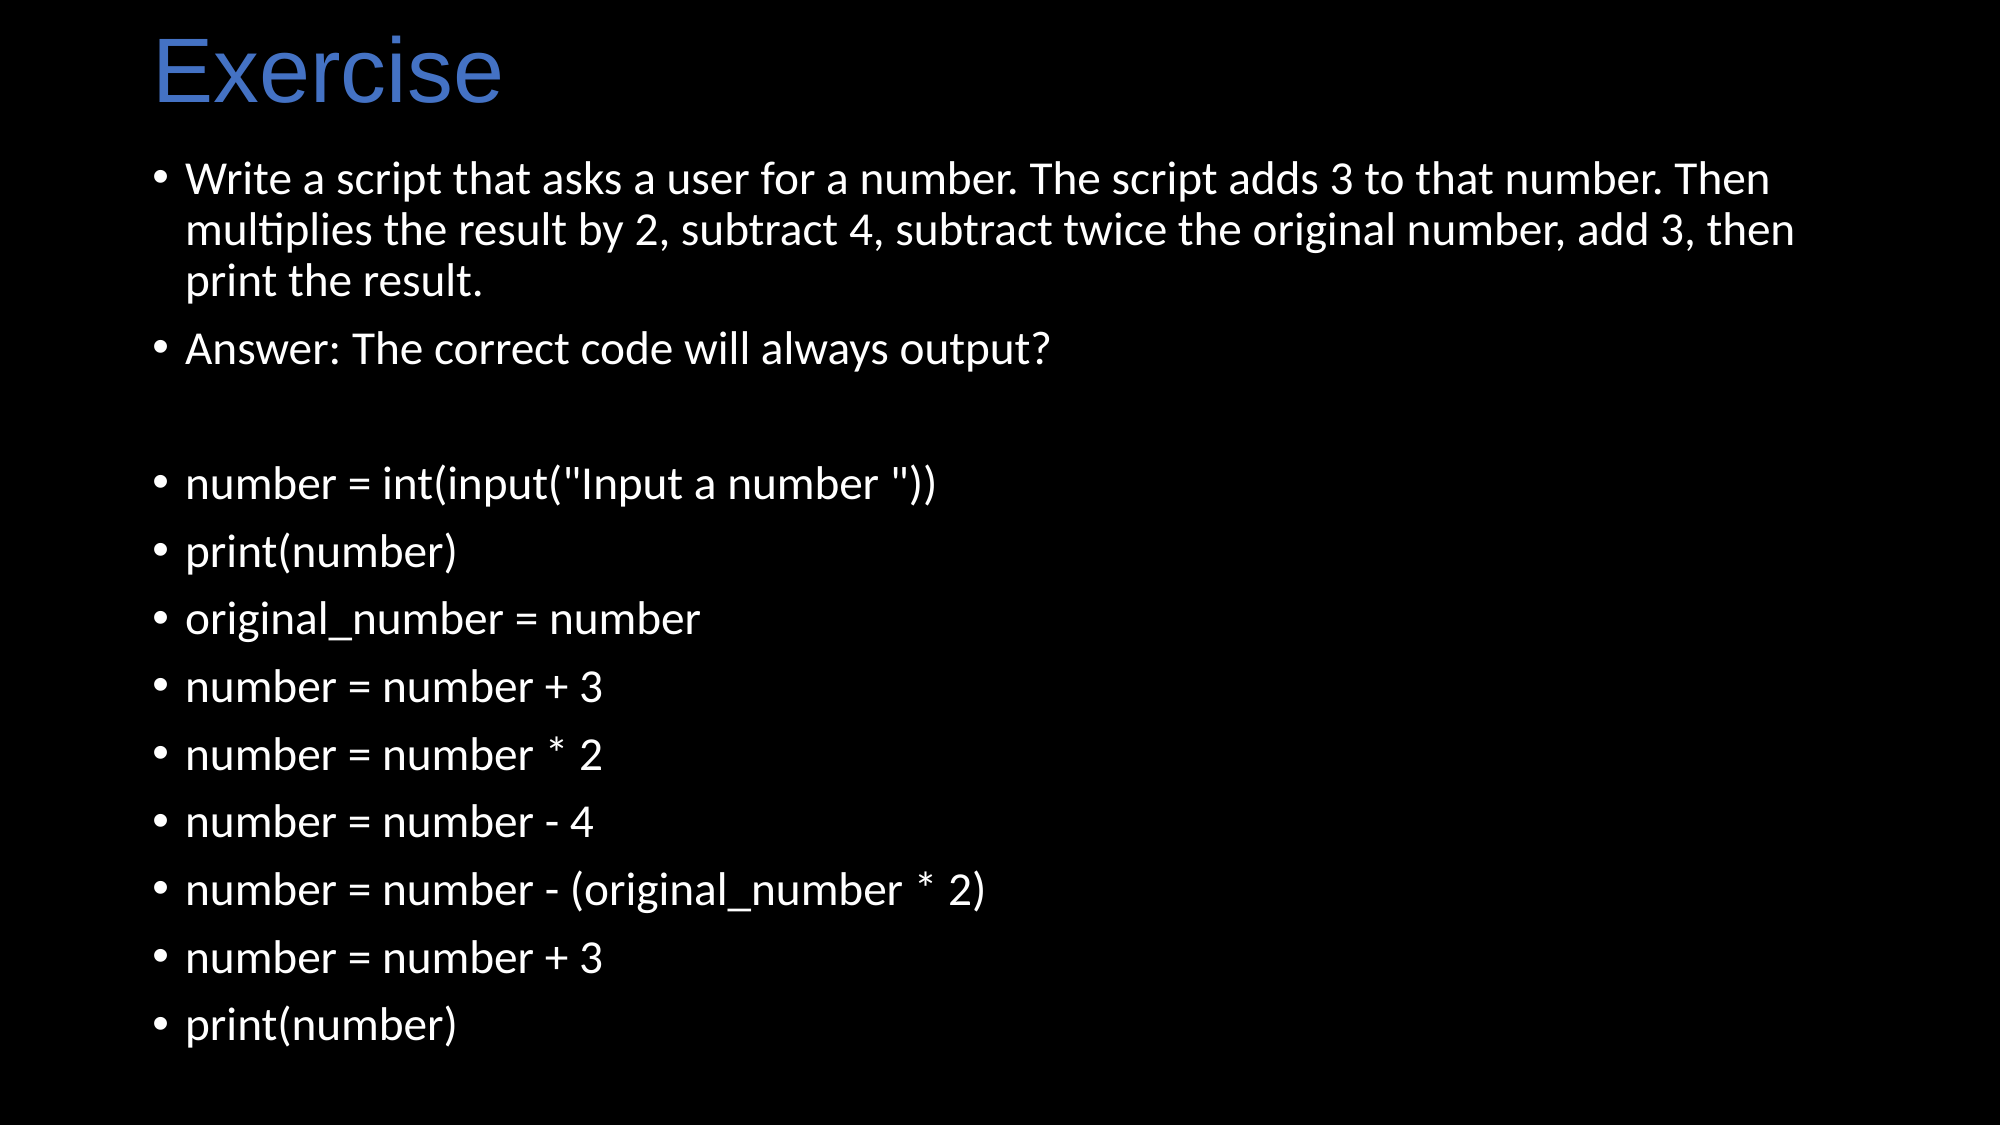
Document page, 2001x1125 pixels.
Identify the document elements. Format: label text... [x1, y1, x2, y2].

list Write a script that asks a user for a number. The script adds 3 to that number. Then multiplies the result by 2, subtract 4, subtract twice the original number, add 3, then print the result. Answer: The correct code will always output? number = int(input("Input a number ")) print(number) original_number = number number = number + 3 number = number * 2 number = number - 4 number = number - (original_number * 2) number = number + 3 print(number) [137, 146, 1863, 1068]
title Exercise [137, 0, 1863, 146]
